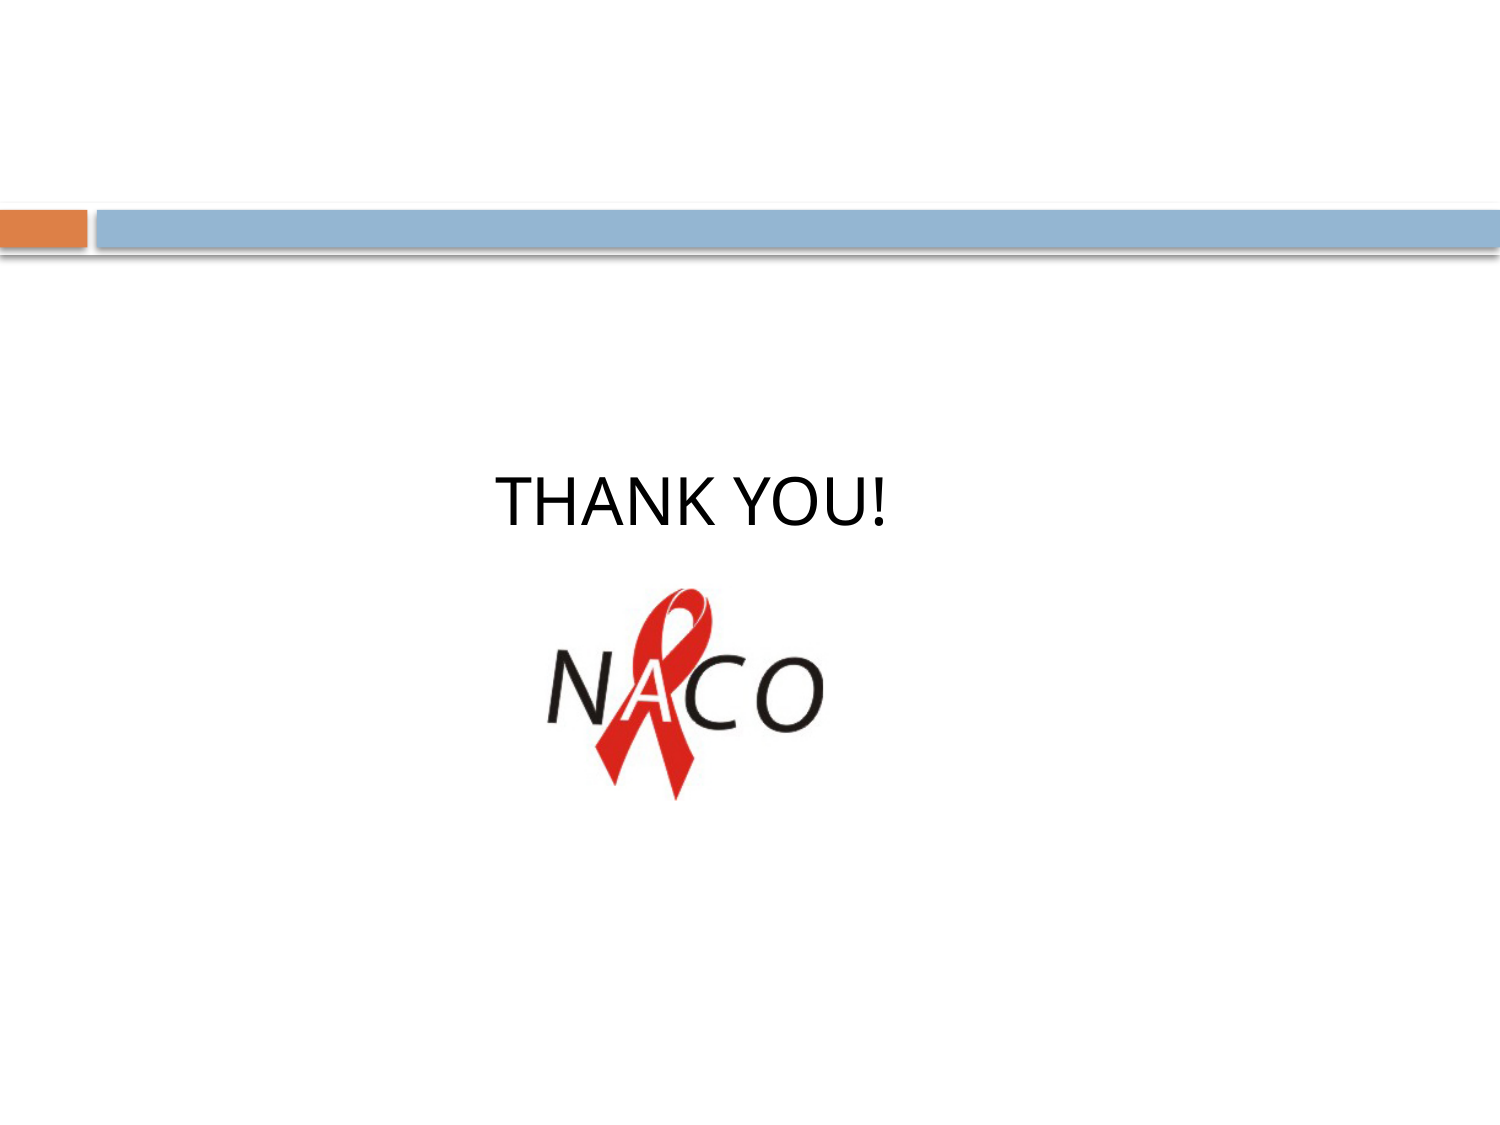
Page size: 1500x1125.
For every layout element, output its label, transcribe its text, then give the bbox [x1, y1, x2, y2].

list THANK YOU! [100, 262, 1439, 1001]
picture [524, 574, 844, 813]
